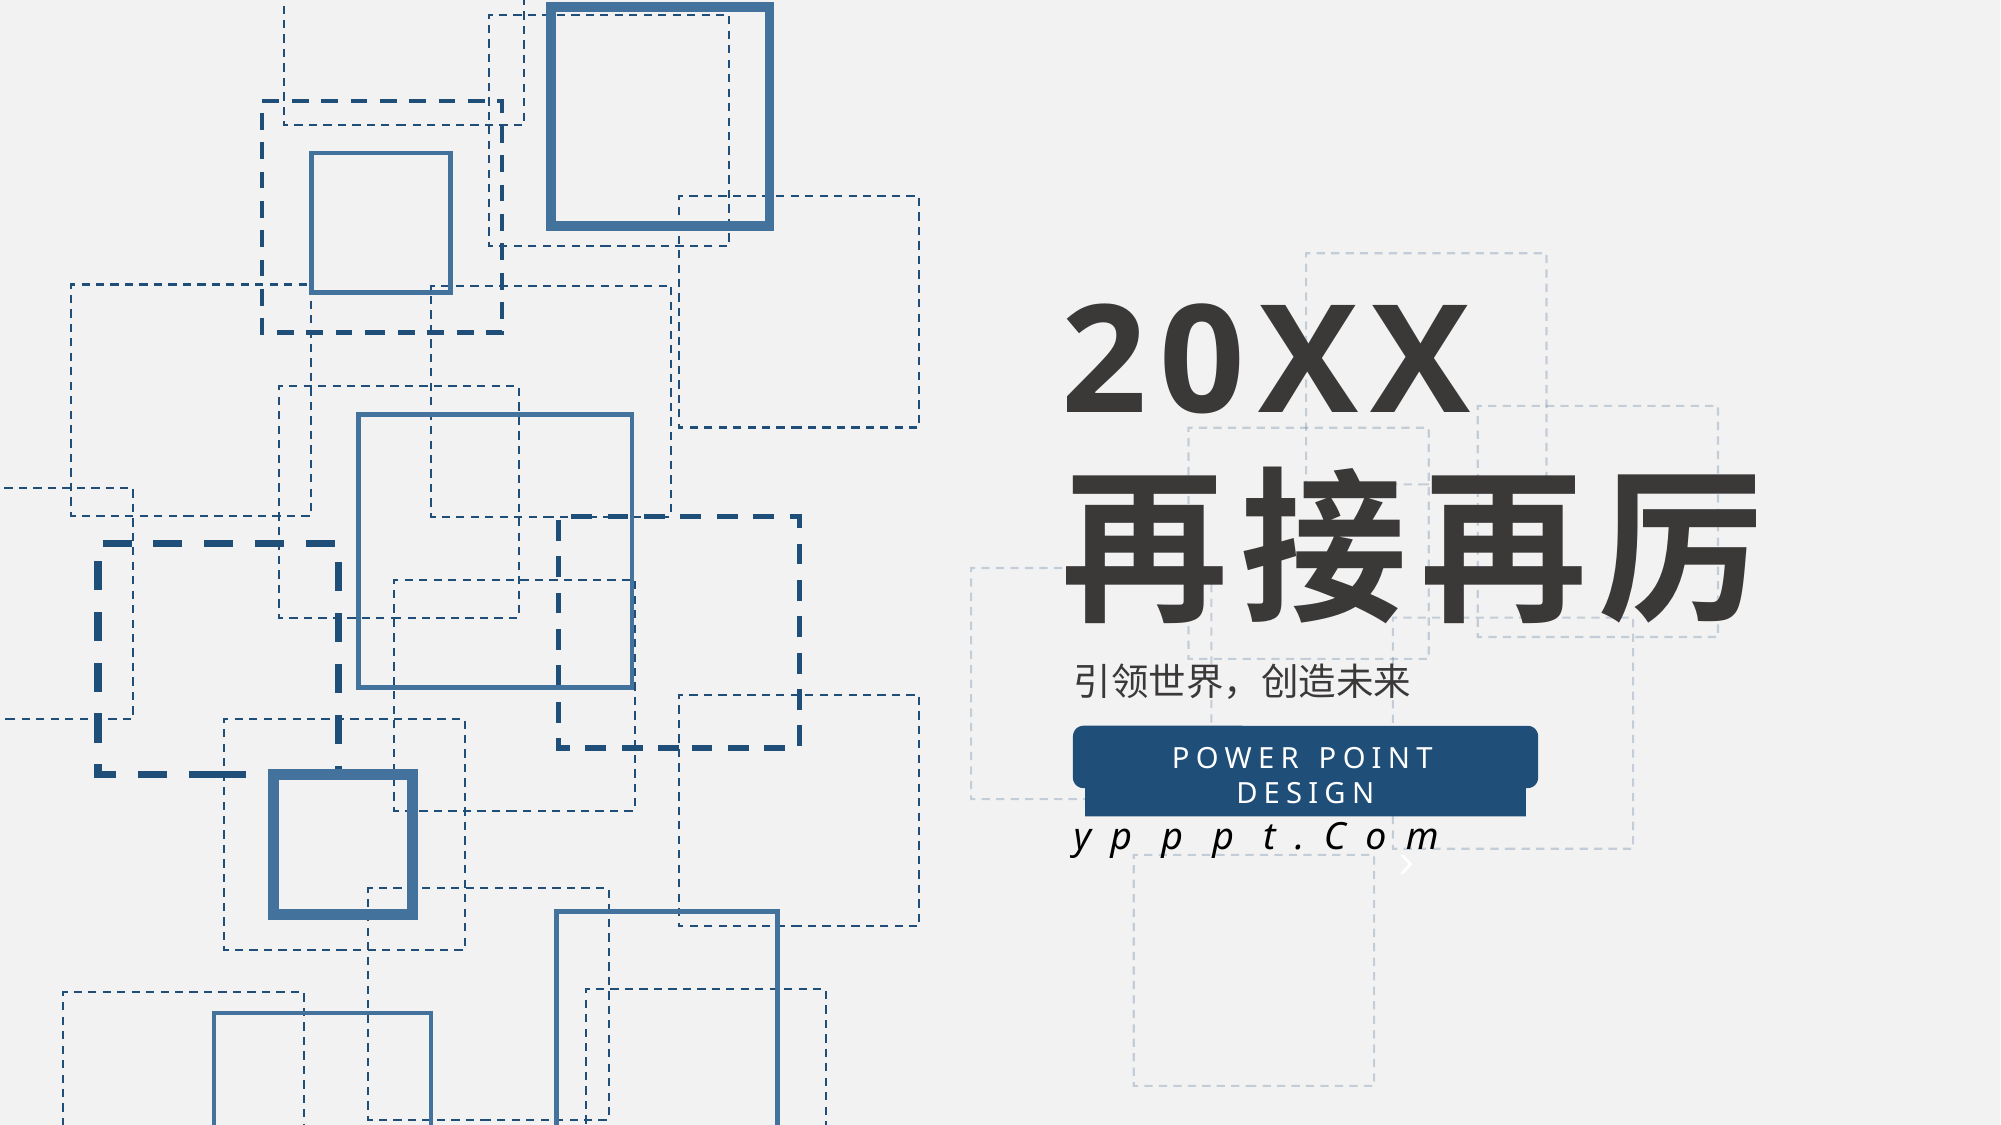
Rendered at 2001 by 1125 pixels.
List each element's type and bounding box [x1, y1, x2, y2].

text_box [0, 0, 1719, 1125]
text_box [1047, 254, 1869, 874]
